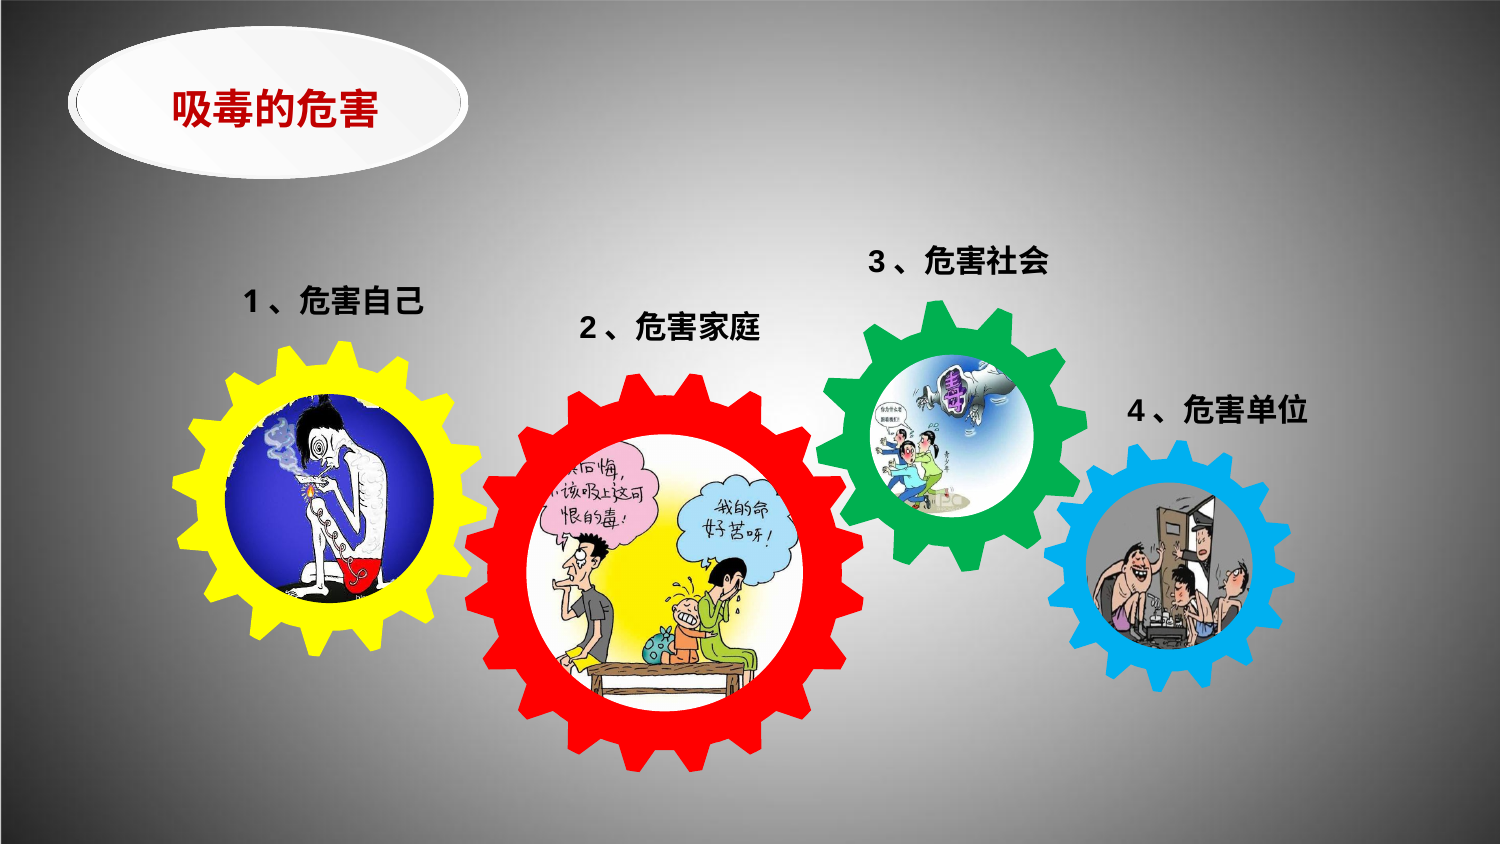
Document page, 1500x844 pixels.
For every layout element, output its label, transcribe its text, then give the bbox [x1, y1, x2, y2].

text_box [815, 300, 1088, 572]
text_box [172, 340, 487, 657]
text_box 3、危害社会 [827, 233, 1090, 287]
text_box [1043, 440, 1295, 692]
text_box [464, 373, 864, 773]
text_box 4、危害单位 [1103, 382, 1333, 436]
text_box 2、危害家庭 [538, 299, 802, 354]
picture [2, 1, 1500, 844]
text_box 1、危害自己 [202, 273, 465, 327]
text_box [67, 26, 469, 179]
